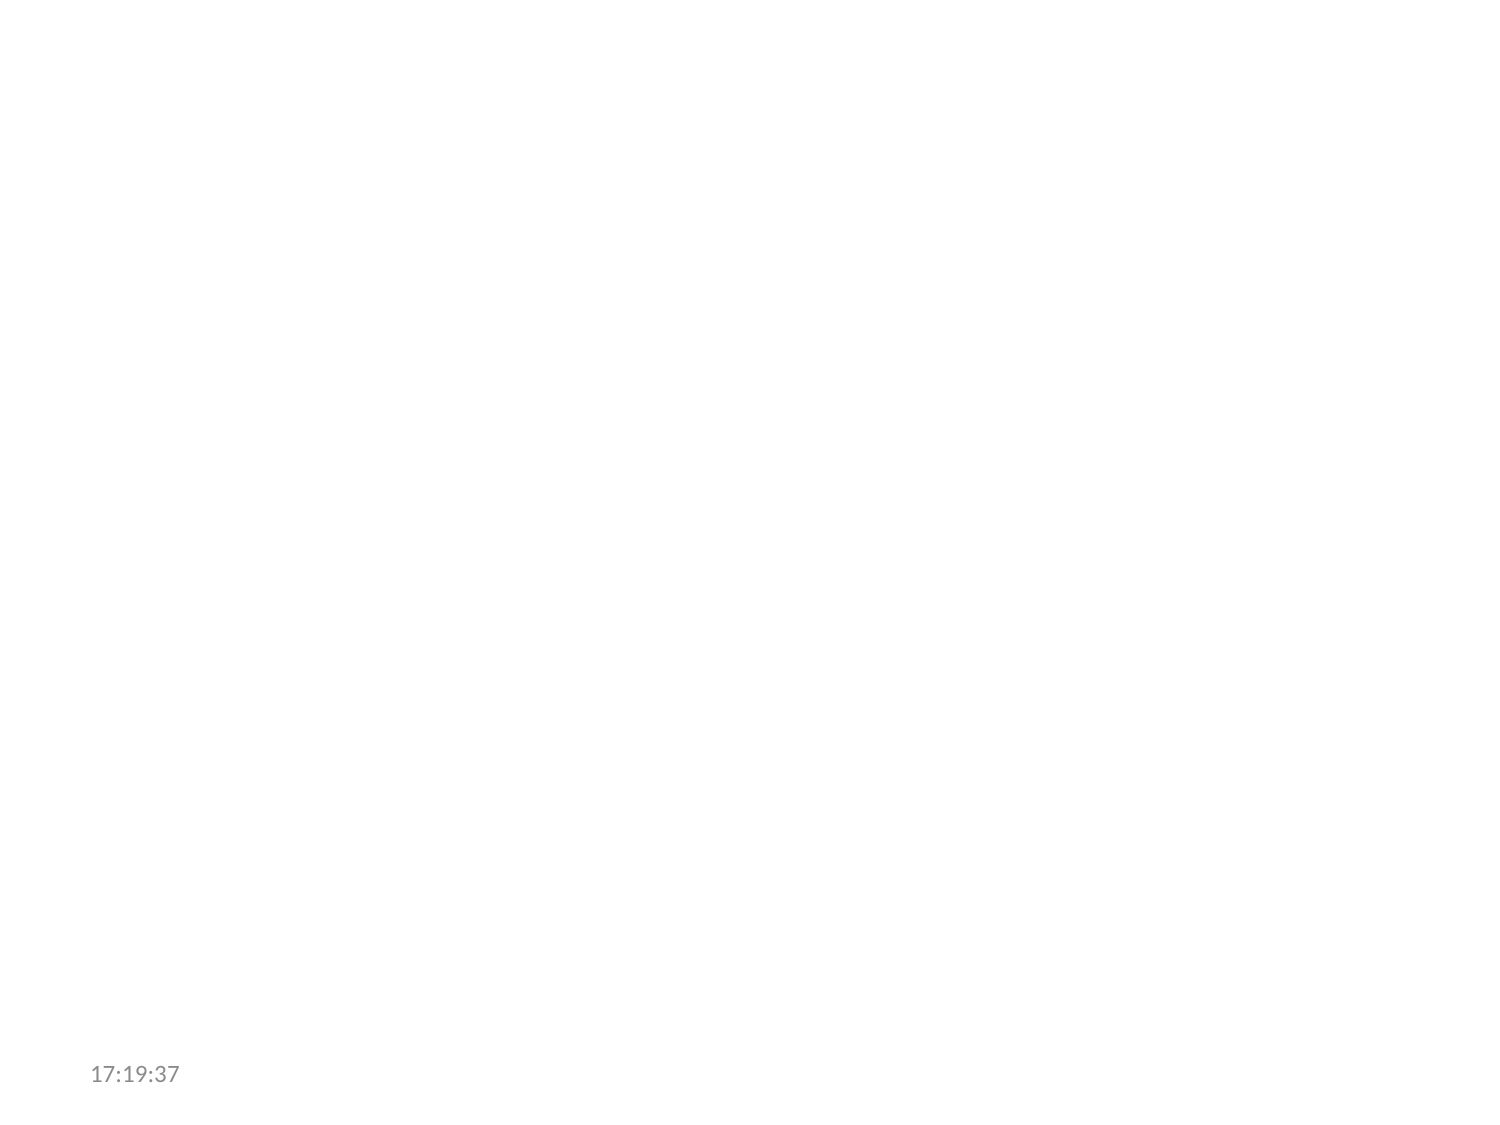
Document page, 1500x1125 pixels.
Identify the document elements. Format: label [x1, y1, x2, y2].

slide_number [75, 1042, 425, 1103]
